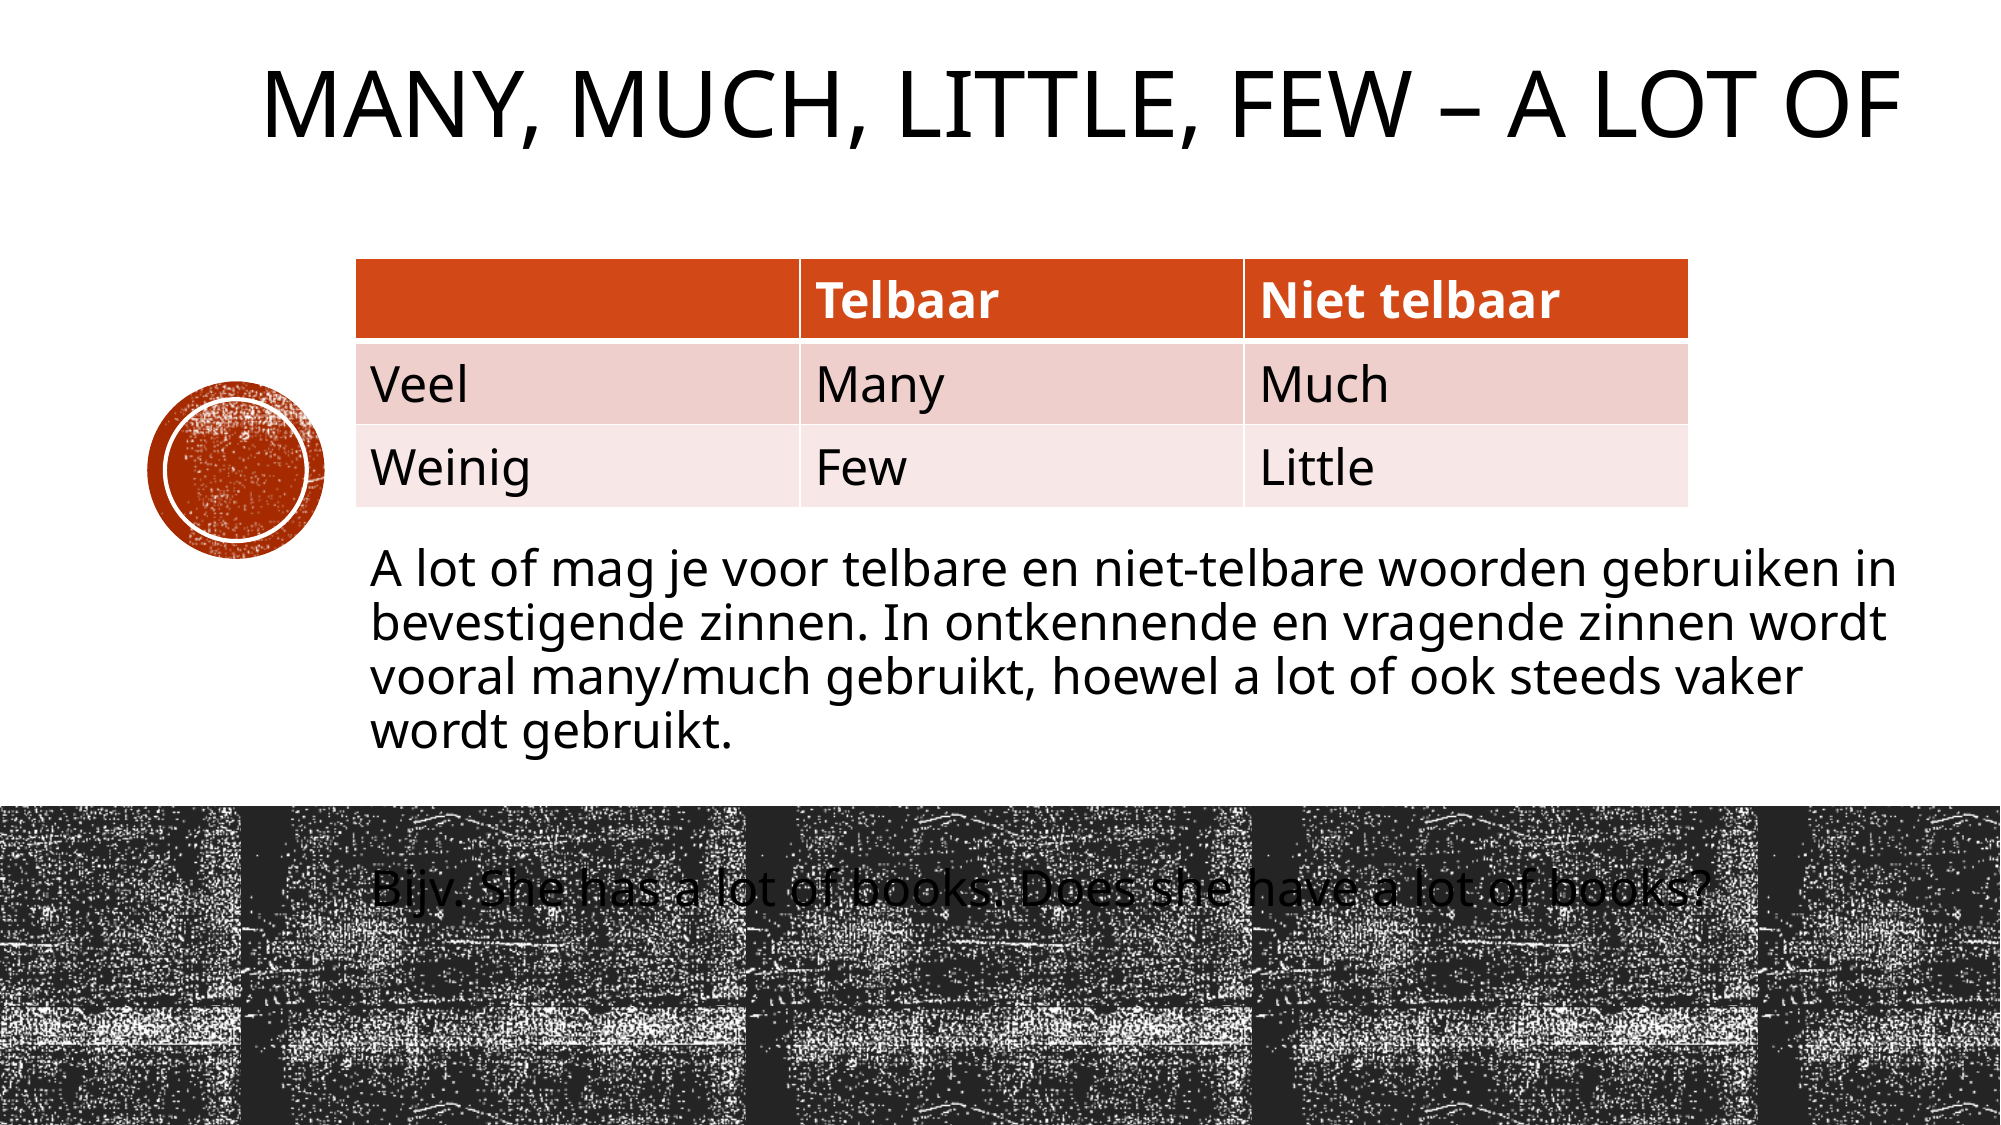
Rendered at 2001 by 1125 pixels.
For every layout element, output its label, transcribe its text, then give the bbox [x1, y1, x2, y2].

table_cell Much [1245, 344, 1688, 424]
table_header Telbaar [801, 259, 1243, 338]
table_cell Few [801, 425, 1243, 507]
list [355, 204, 1841, 535]
title Many, much, little, few – a lot of [244, 56, 1927, 166]
table_cell Weinig [356, 425, 799, 507]
table_header [356, 259, 799, 338]
table_header Niet telbaar [1245, 259, 1688, 338]
table_cell Veel [356, 344, 799, 424]
table_cell Many [801, 344, 1243, 424]
text_box A lot of mag je voor telbare en niet-telbare woorden gebruiken in bevestigende zinnen. In ontkennende en vragende zinnen wordt vooral many/much gebruikt, hoewel a lot of ook steeds vaker wordt gebruikt. Bijv. She has a lot of books. Does she have a lot of books? [355, 535, 1950, 1047]
table_cell Little [1245, 425, 1688, 507]
